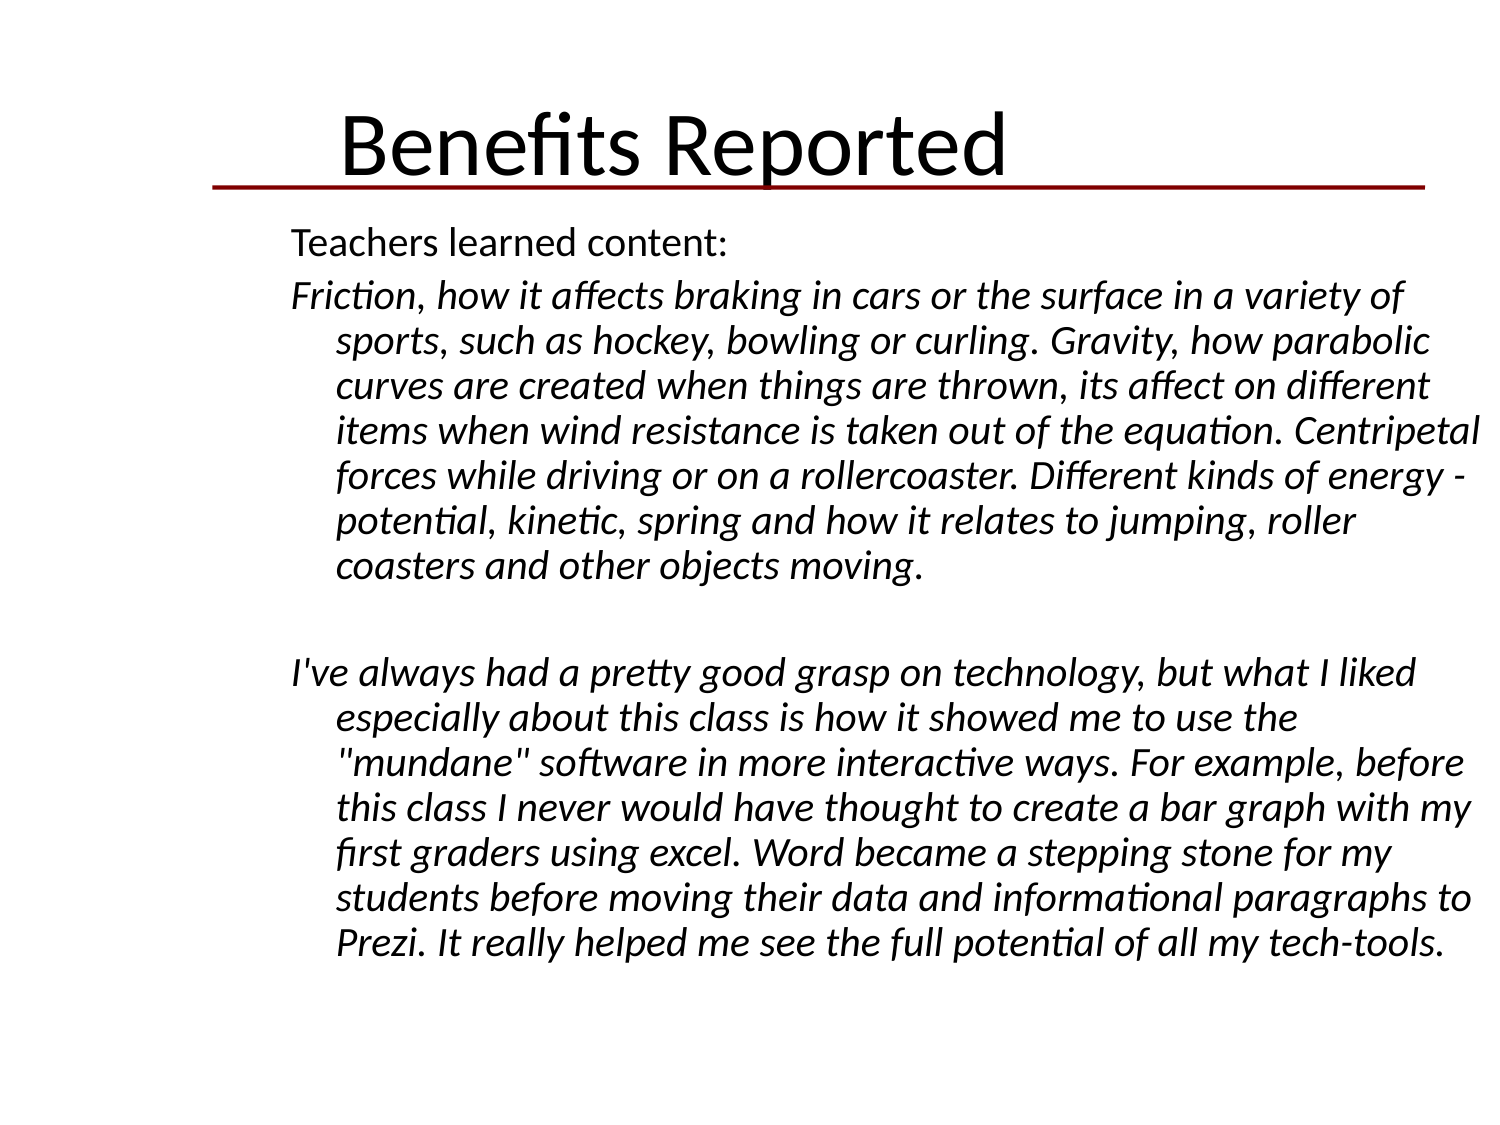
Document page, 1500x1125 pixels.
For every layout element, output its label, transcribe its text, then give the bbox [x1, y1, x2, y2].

list Teachers learned content: Friction, how it affects braking in cars or the surface in a variety of sports, such as hockey, bowling or curling. Gravity, how parabolic curves are created when things are thrown, its affect on different items when wind resistance is taken out of the equation. Centripetal forces while driving or on a rollercoaster. Different kinds of energy - potential, kinetic, spring and how it relates to jumping, roller coasters and other objects moving. I've always had a pretty good grasp on technology, but what I liked especially about this class is how it showed me to use the "mundane" software in more interactive ways. For example, before this class I never would have thought to create a bar graph with my first graders using excel. Word became a stepping stone for my students before moving their data and informational paragraphs to Prezi. It really helped me see the full potential of all my tech-tools. [237, 212, 1500, 1075]
title Benefits Reported [0, 45, 1350, 233]
